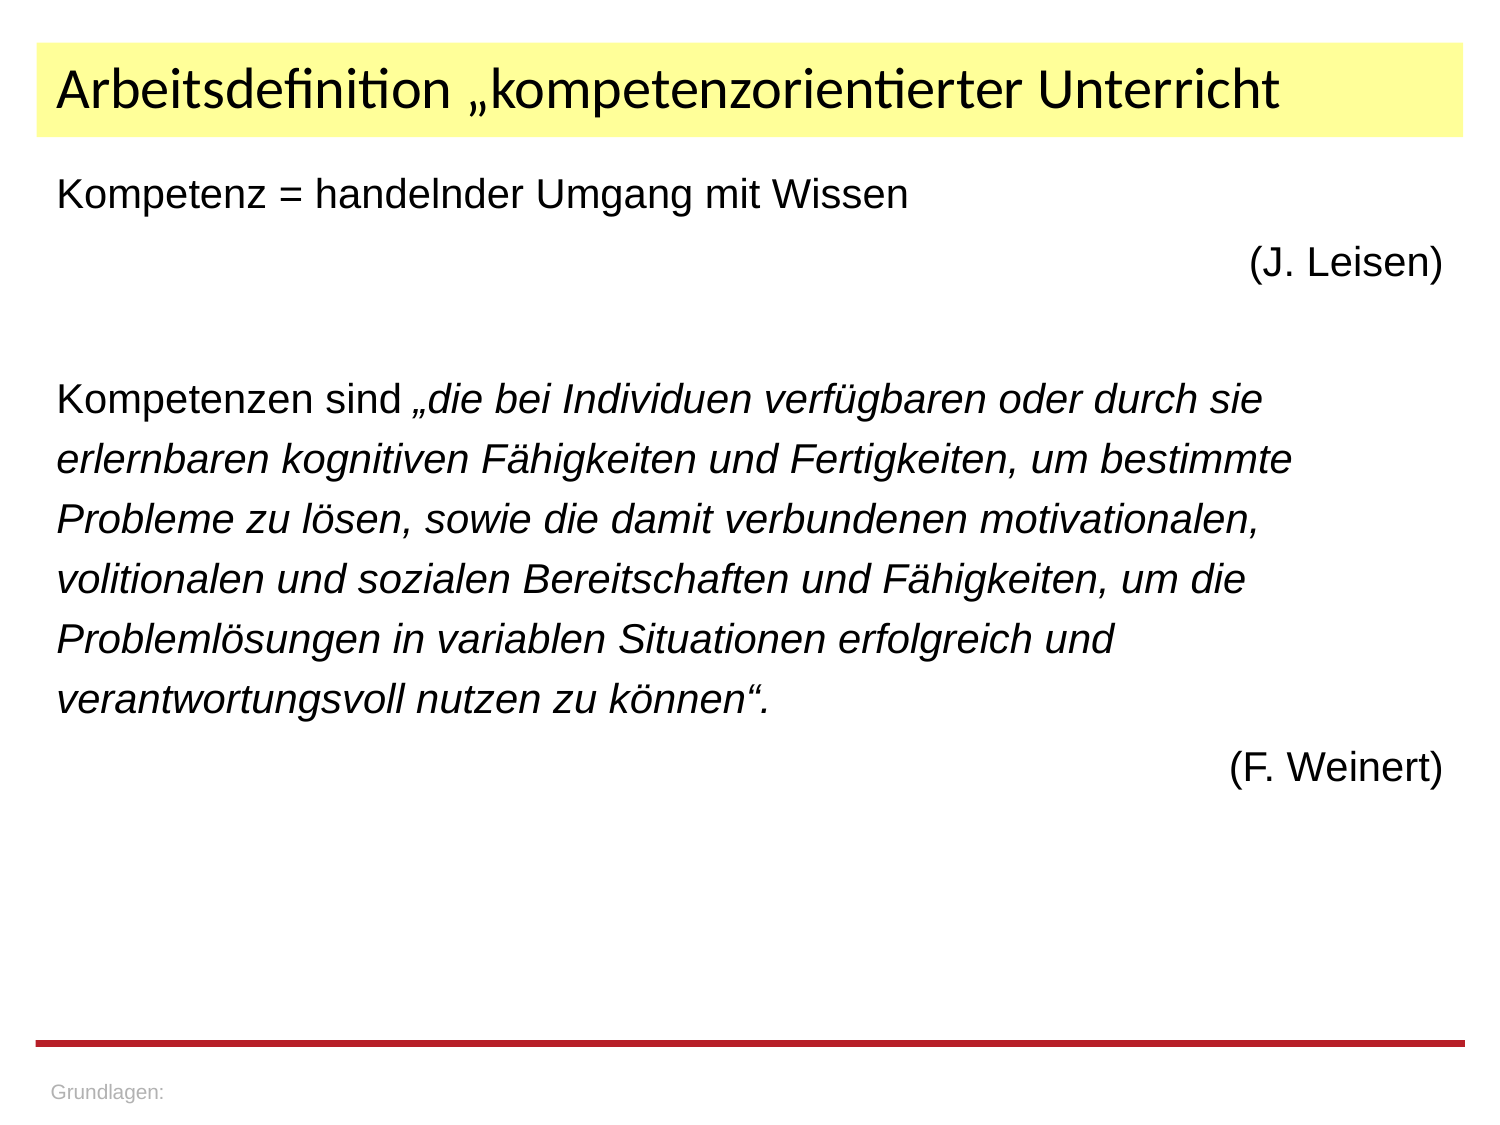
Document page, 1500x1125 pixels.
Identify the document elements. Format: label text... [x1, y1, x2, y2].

title Arbeitsdefinition „kompetenzorientierter Unterricht [41, 42, 1459, 149]
list Kompetenz = handelnder Umgang mit Wissen (J. Leisen) Kompetenzen sind „die bei Individuen verfügbaren oder durch sie erlernbaren kognitiven Fähigkeiten und Fertigkeiten, um bestimmte Probleme zu lösen, sowie die damit verbundenen motivationalen, volitionalen und sozialen Bereitschaften und Fähigkeiten, um die Problemlösungen in variablen Situationen erfolgreich und verantwortungsvoll nutzen zu können“. (F. Weinert) [41, 149, 1459, 1024]
footer Grundlagen: [35, 1061, 768, 1122]
